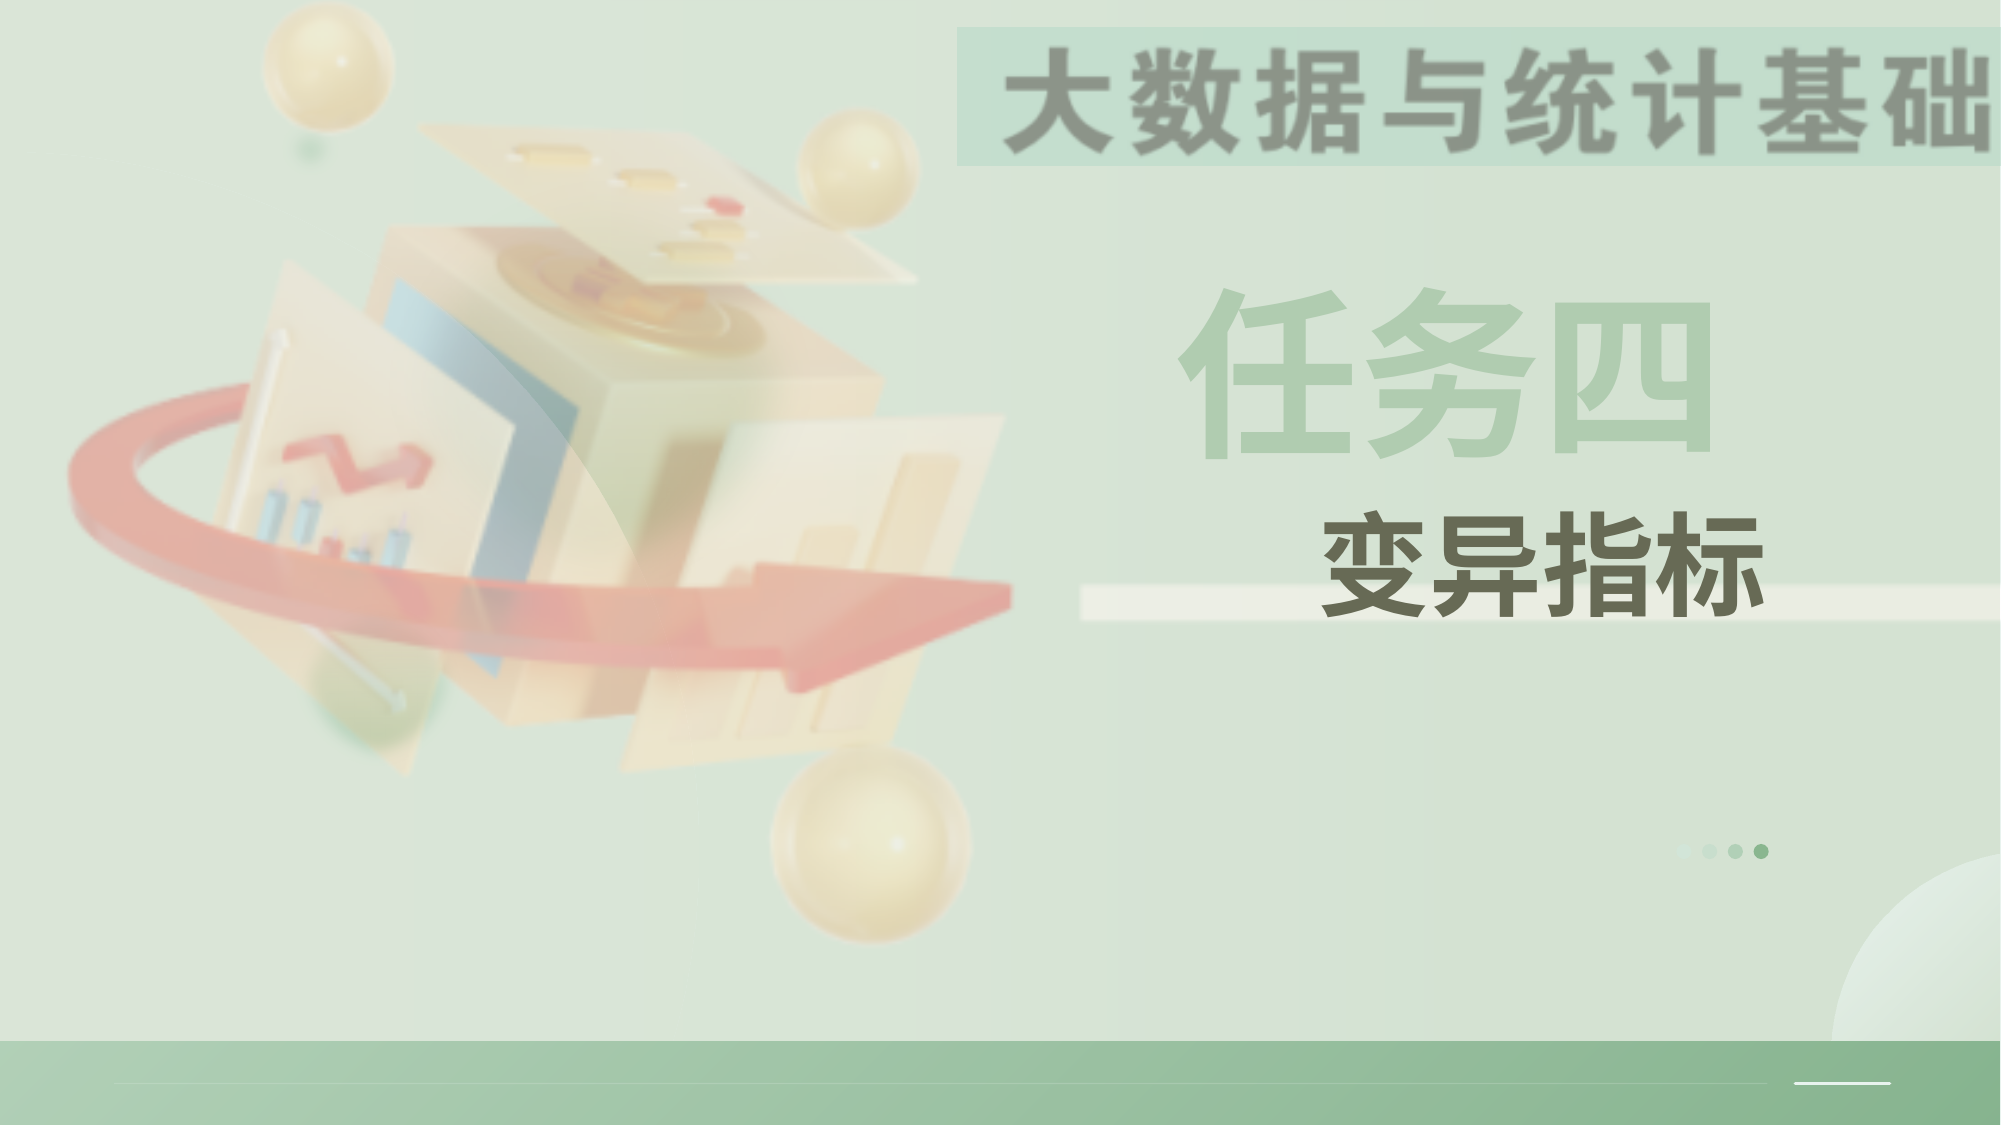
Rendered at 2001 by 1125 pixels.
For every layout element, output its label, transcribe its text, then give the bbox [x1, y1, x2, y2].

title 变异指标 [800, 495, 1768, 833]
list 任务四 [870, 182, 1767, 480]
